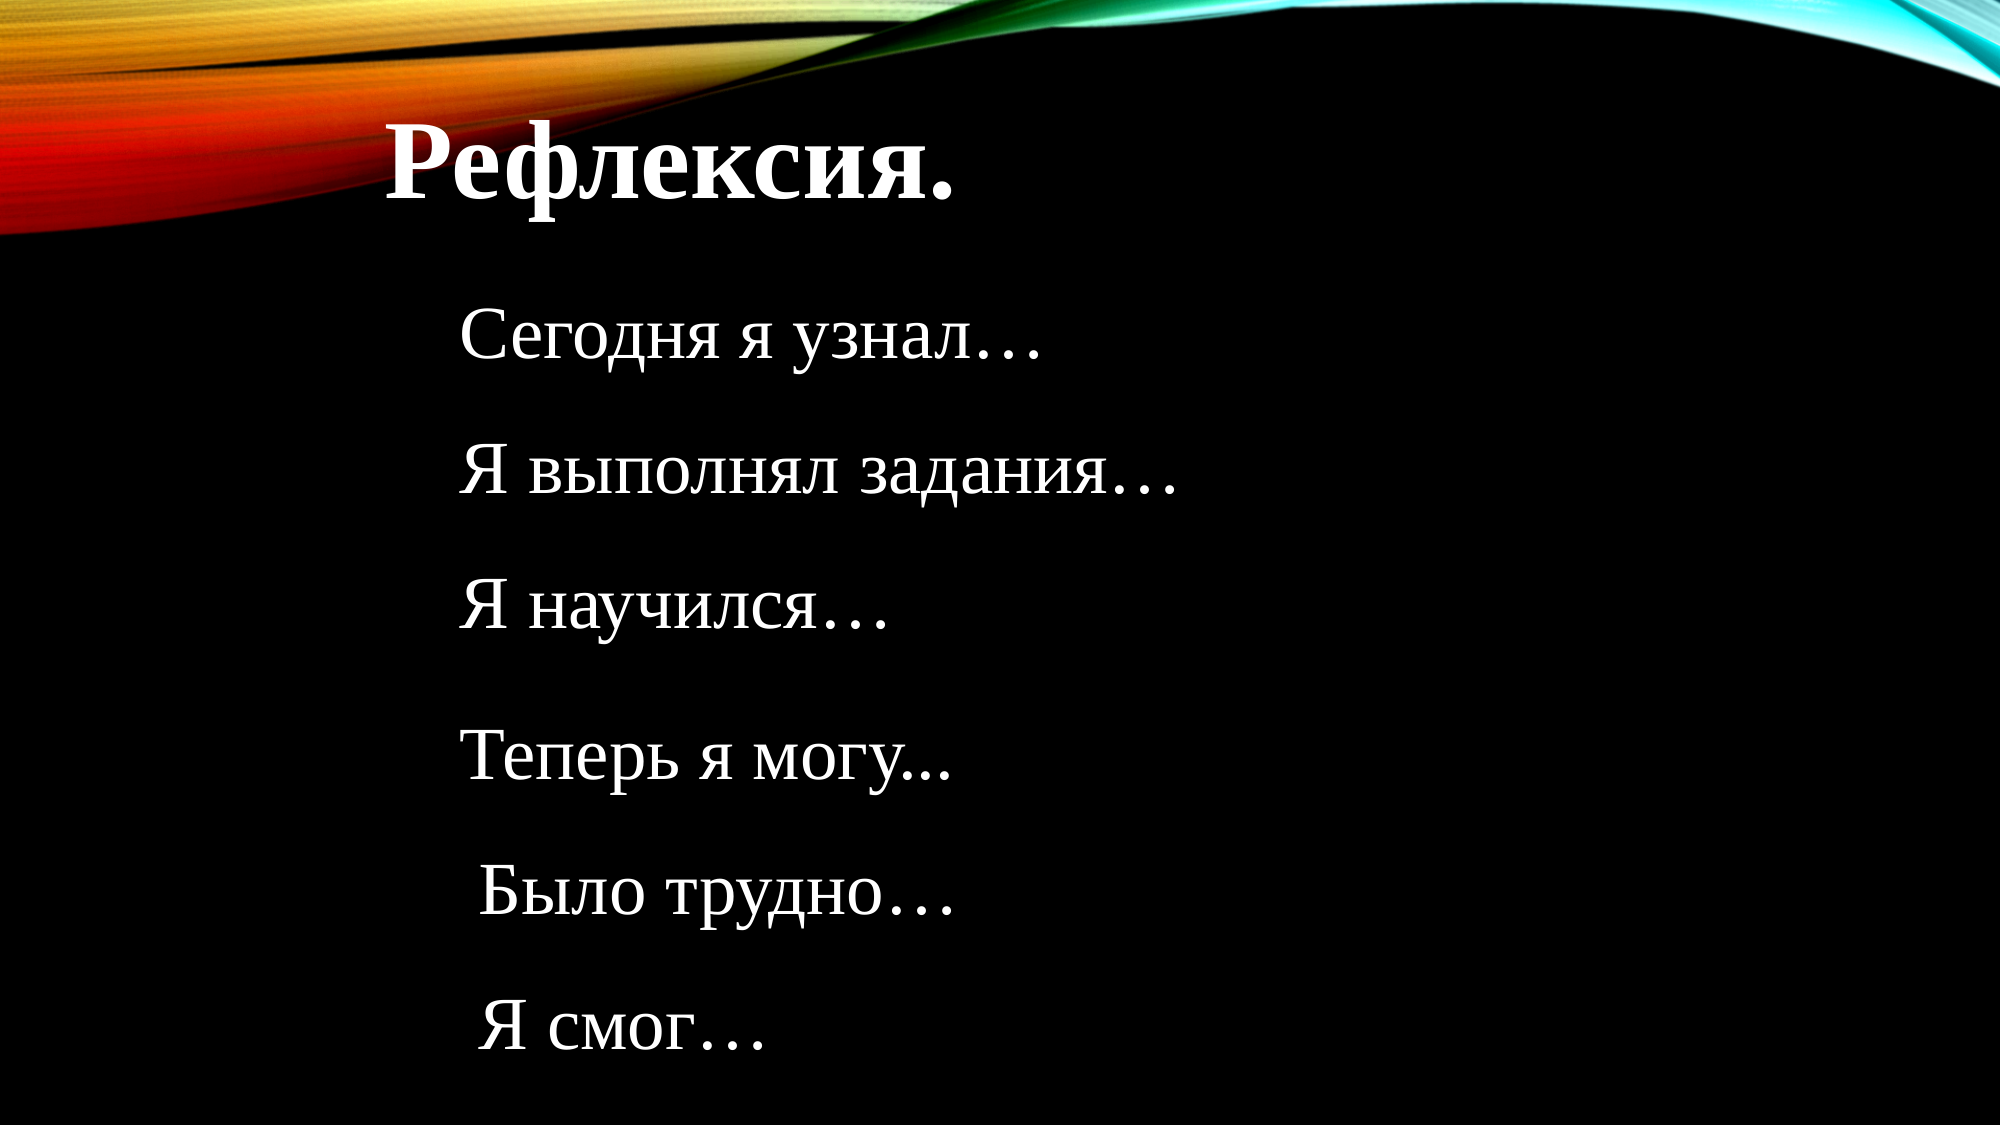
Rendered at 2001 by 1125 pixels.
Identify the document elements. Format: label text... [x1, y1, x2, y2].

picture [0, 0, 2000, 237]
text_box Рефлексия. Сегодня я узнал… Я выполнял задания… Я научился… Теперь я могу... Было трудно… Я смог… [369, 69, 1500, 1073]
